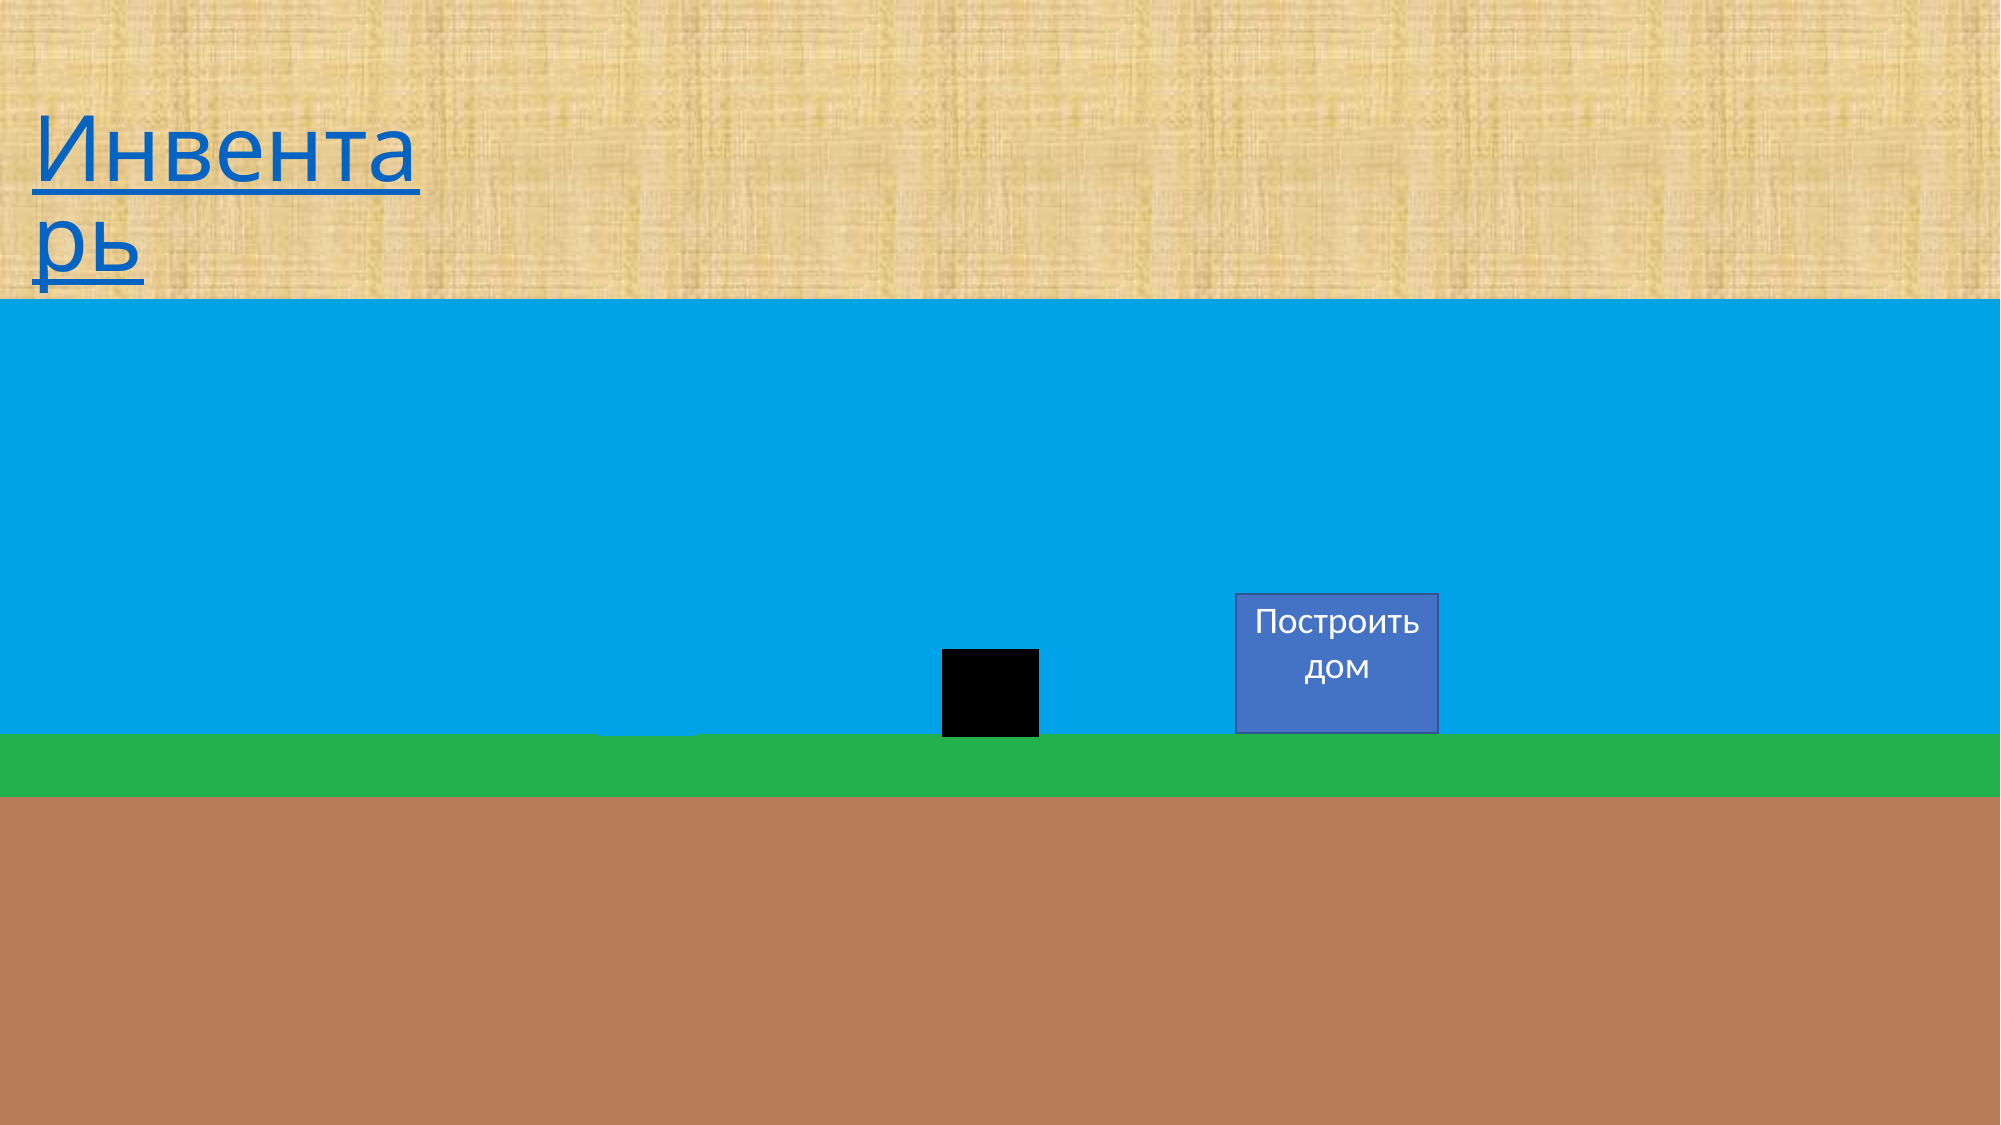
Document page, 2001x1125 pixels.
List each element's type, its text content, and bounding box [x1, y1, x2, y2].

title Инвентарь [17, 39, 476, 257]
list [0, 299, 2000, 1125]
picture [0, 0, 2001, 298]
